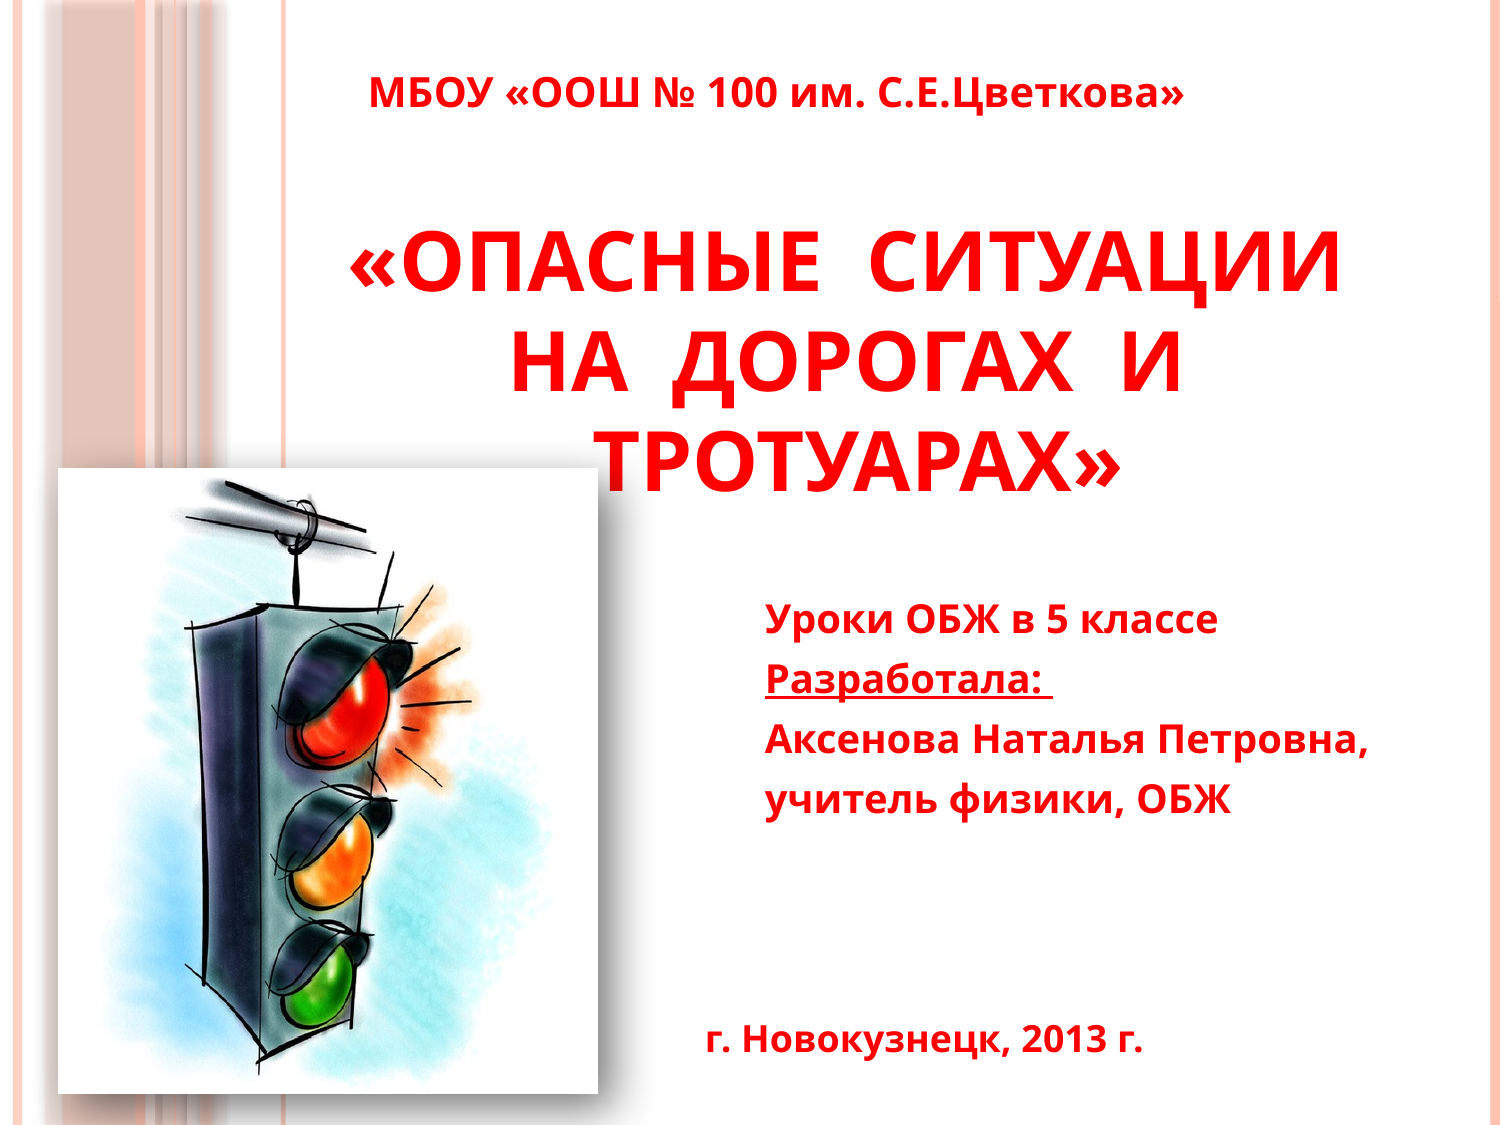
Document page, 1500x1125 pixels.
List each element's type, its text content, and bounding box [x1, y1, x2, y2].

text_box г. Новокузнецк, 2013 г. [689, 1007, 1159, 1068]
text_box МБОУ «ООШ № 100 им. С.Е.Цветкова» [353, 58, 1201, 124]
picture [57, 468, 599, 1095]
subtitle Уроки ОБЖ в 5 классе Разработала: Аксенова Наталья Петровна, учитель физики, ОБЖ [750, 585, 1388, 832]
title «ОПАСНЫЕ СИТУАЦИИ НА ДОРОГАХ И ТРОТУАРАХ» [328, 281, 1388, 516]
